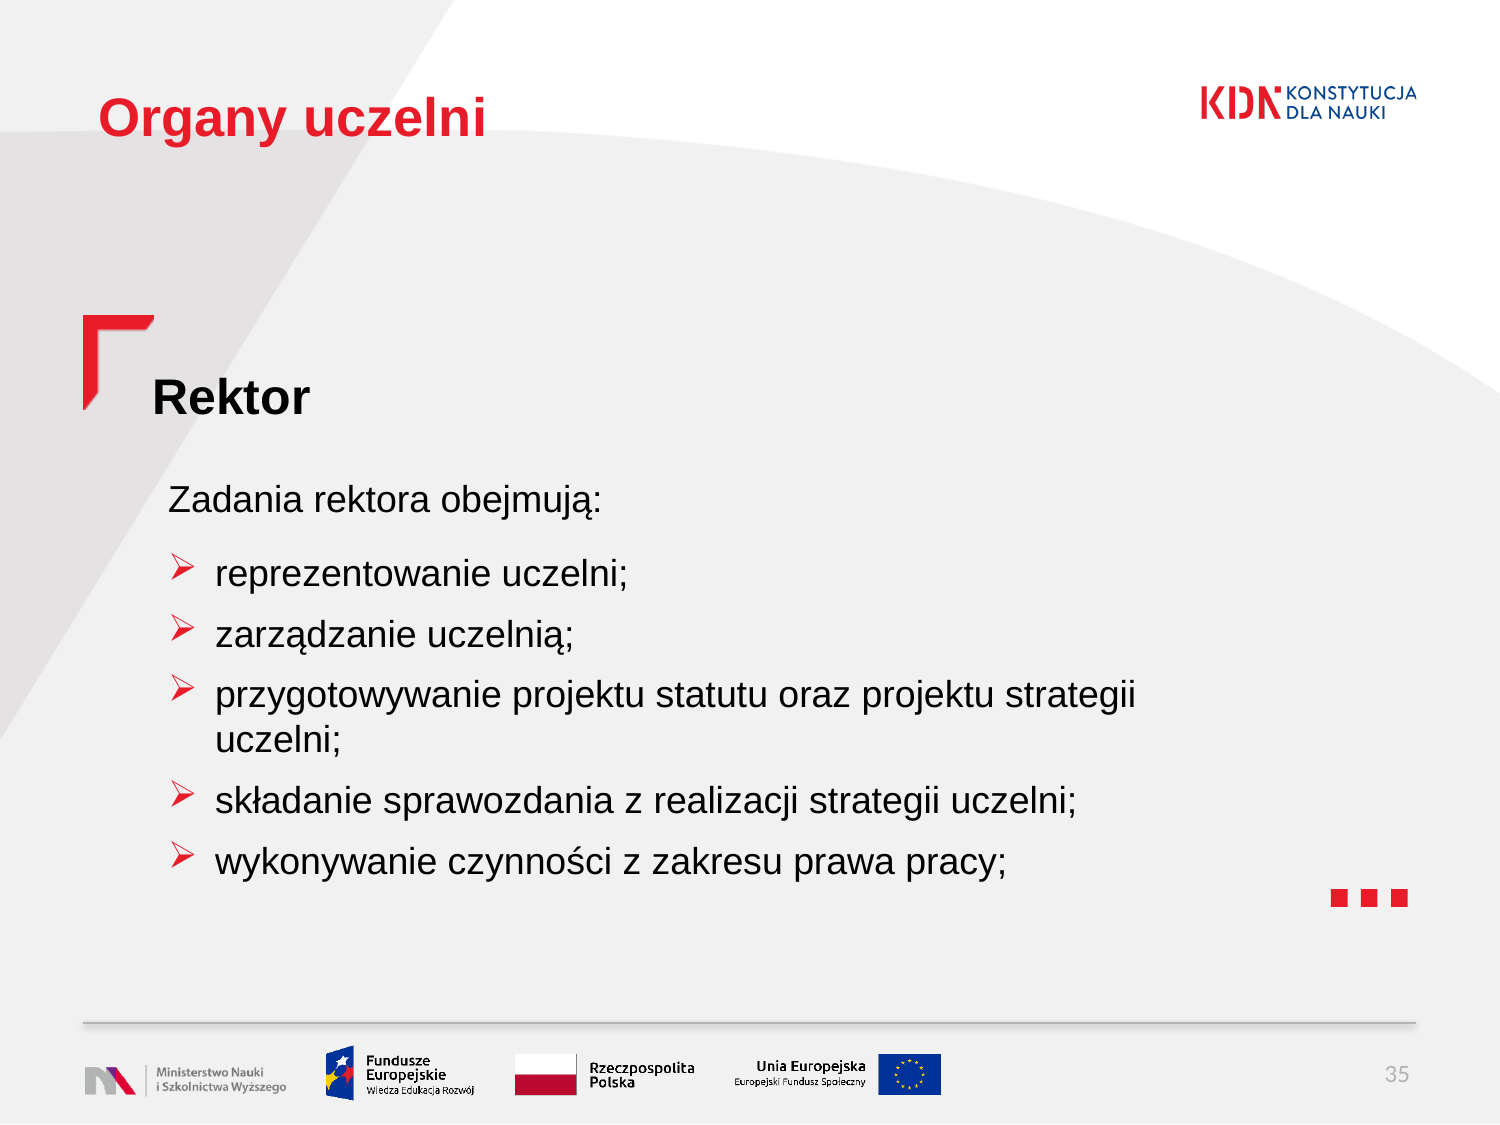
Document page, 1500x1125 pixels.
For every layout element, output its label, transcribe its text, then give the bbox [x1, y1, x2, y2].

title Organy uczelni [83, 74, 1170, 143]
picture [0, 0, 1500, 1125]
text_box Rektor [137, 357, 1259, 433]
slide_number 35 [1074, 1042, 1425, 1103]
list Zadania rektora obejmują: reprezentowanie uczelni; zarządzanie uczelnią; przygotowywanie projektu statutu oraz projektu strategii uczelni; składanie sprawozdania z realizacji strategii uczelni; wykonywanie czynności z zakresu prawa pracy; [153, 468, 1259, 906]
